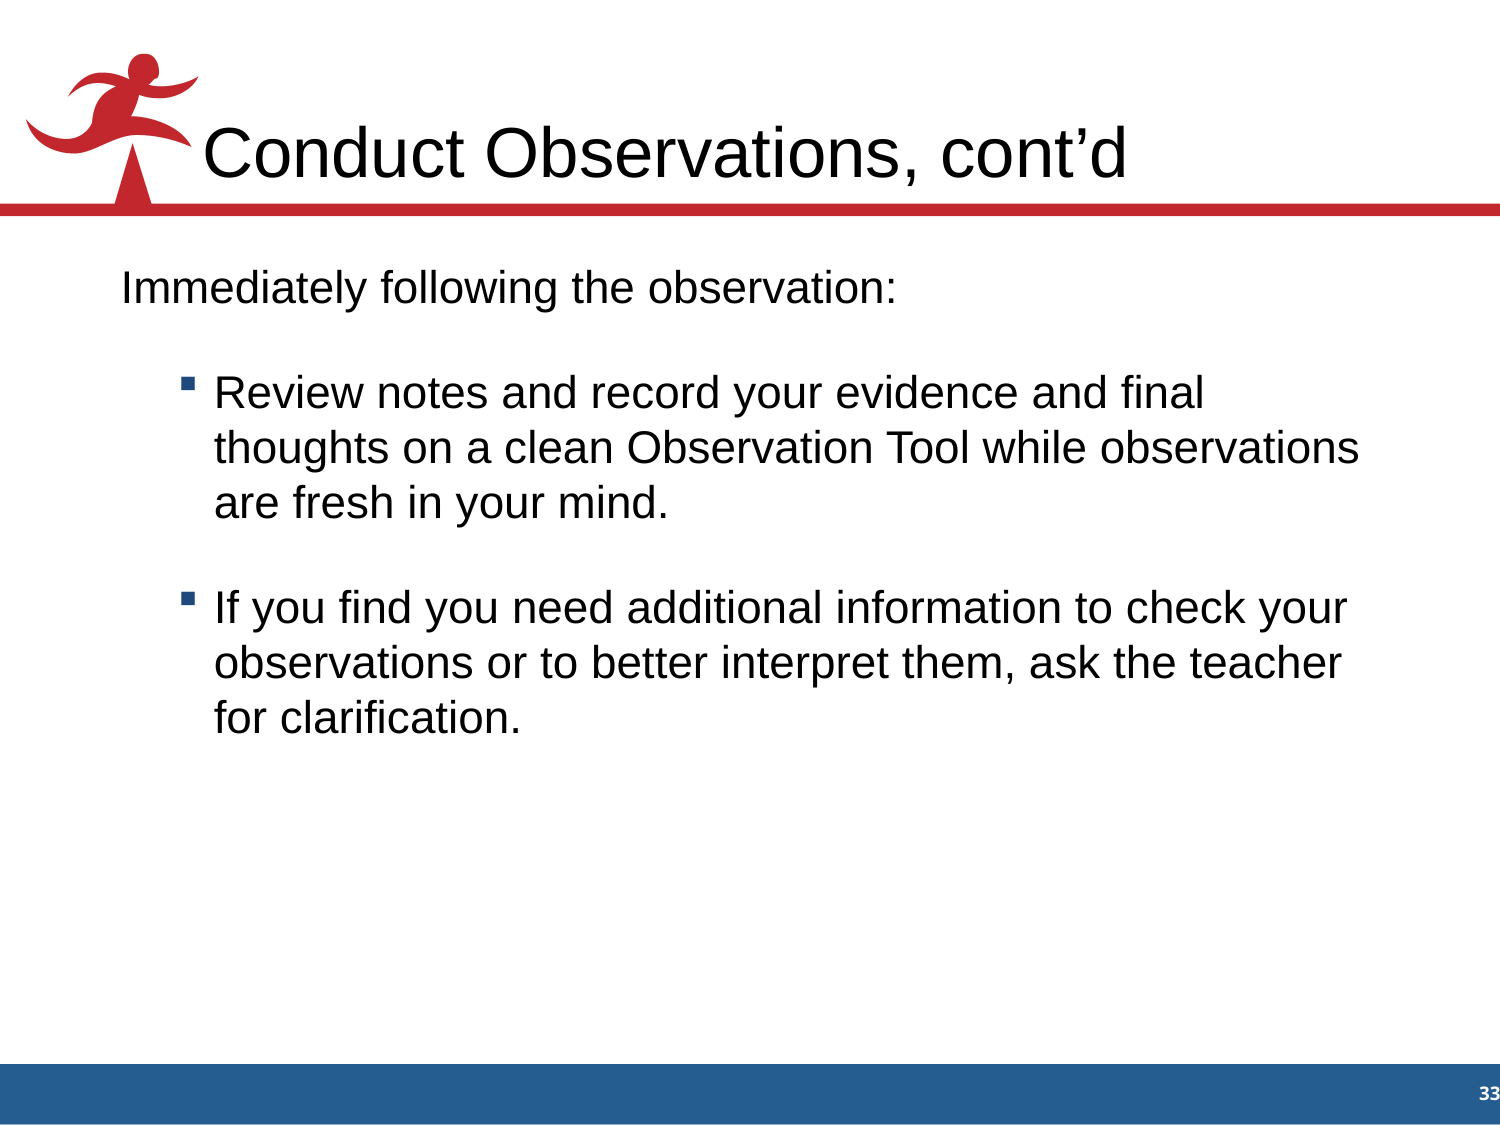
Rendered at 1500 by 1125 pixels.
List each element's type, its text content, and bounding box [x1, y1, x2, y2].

list Immediately following the observation: Review notes and record your evidence and final thoughts on a clean Observation Tool while observations are fresh in your mind. If you find you need additional information to check your observations or to better interpret them, ask the teacher for clarification. [87, 249, 1398, 1098]
picture [0, 0, 1500, 1125]
title Conduct Observations, cont’d [187, 50, 1498, 200]
